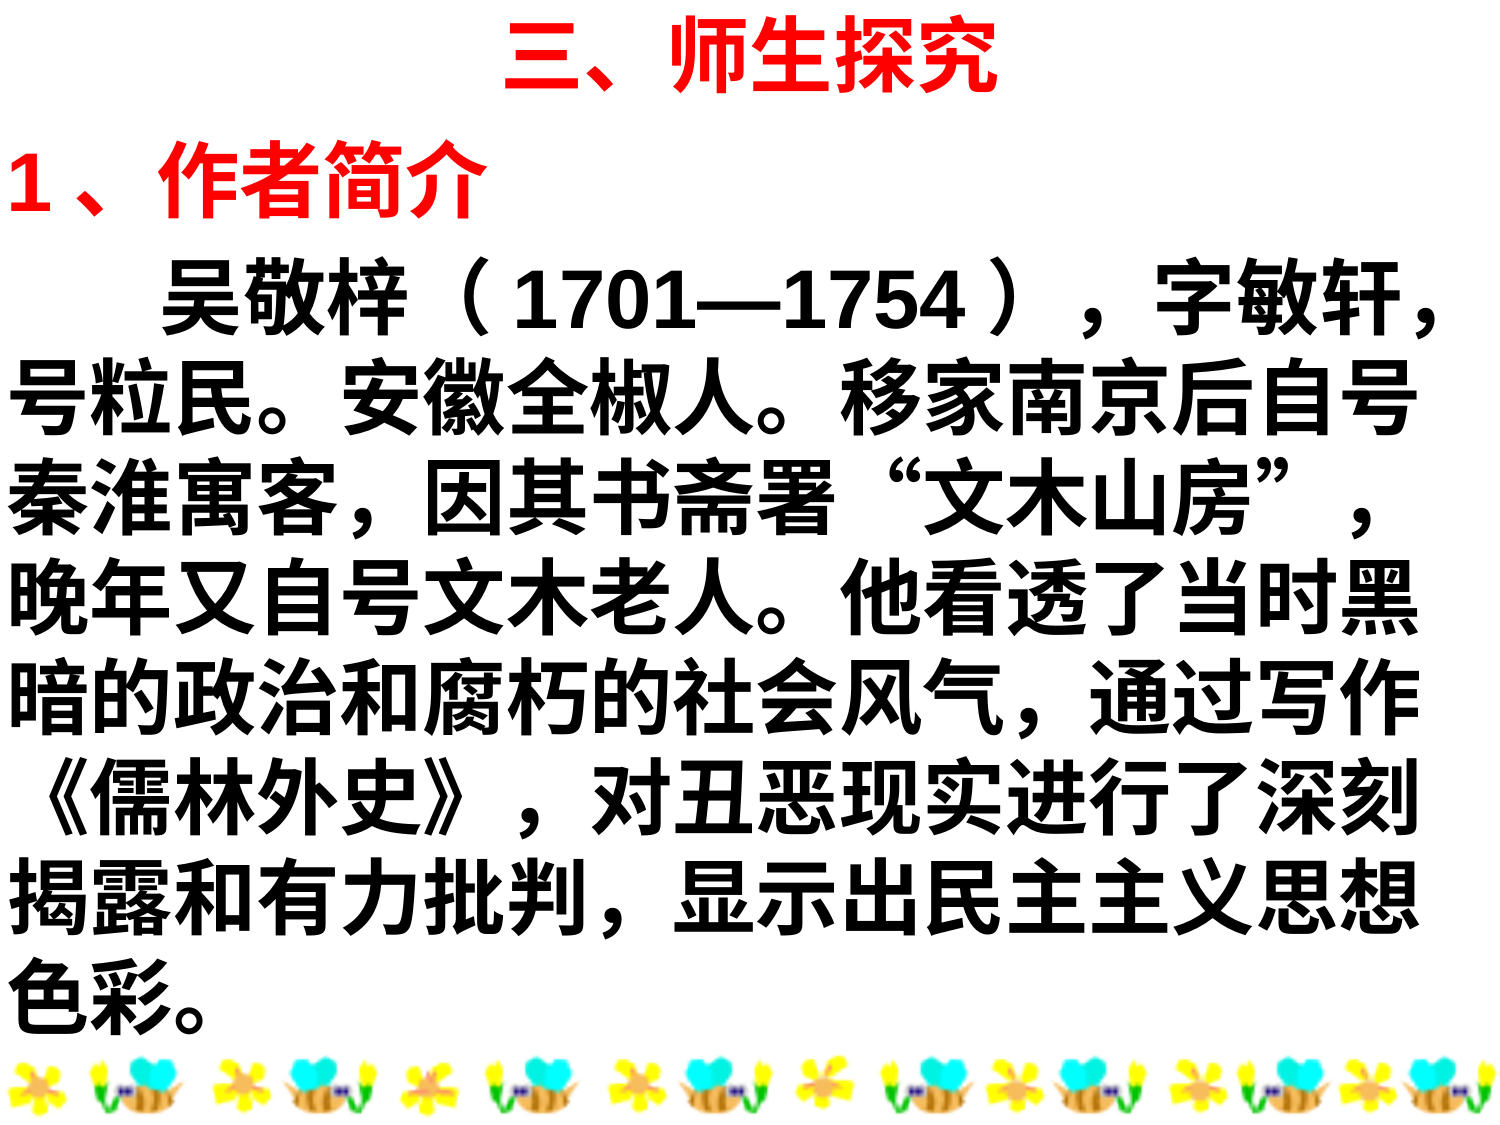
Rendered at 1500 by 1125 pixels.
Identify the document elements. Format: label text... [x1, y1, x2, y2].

list 1、作者简介 吴敬梓（1701—1754），字敏轩，号粒民。安徽全椒人。移家南京后自号秦淮寓客，因其书斋署“文木山房”，晚年又自号文木老人。他看透了当时黑暗的政治和腐朽的社会风气，通过写作《儒林外史》，对丑恶现实进行了深刻揭露和有力批判，显示出民主主义思想色彩。 [0, 120, 1493, 1053]
picture [0, 1053, 1500, 1122]
title 三、师生探究 [74, 30, 1426, 120]
